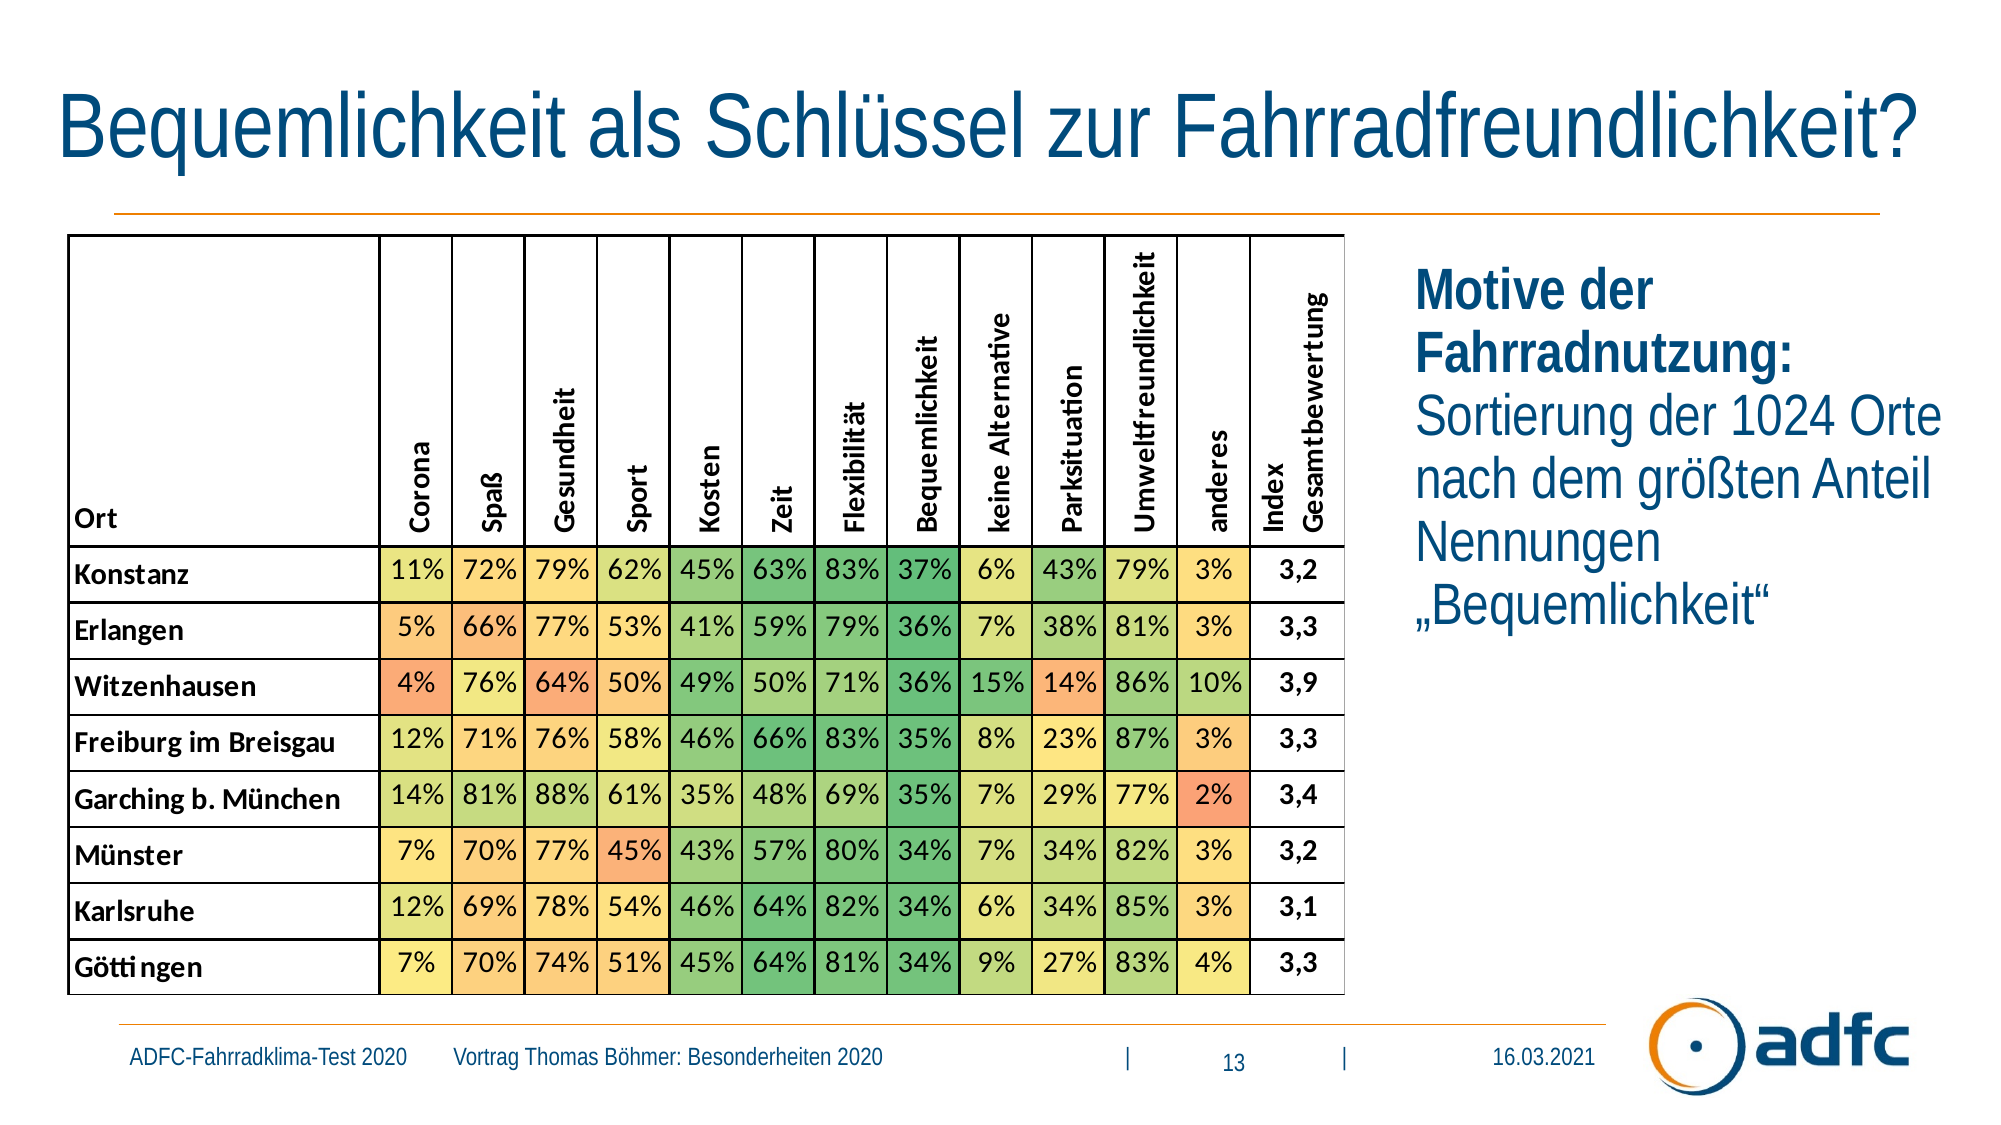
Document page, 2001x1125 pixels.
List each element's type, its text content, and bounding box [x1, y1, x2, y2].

picture [1643, 994, 1919, 1098]
picture [67, 234, 1347, 997]
list Motive der Fahrradnutzung: Sortierung der 1024 Orte nach dem größten Anteil Nennungen „Bequemlichkeit“ [1362, 251, 1968, 812]
text_box Bequemlichkeit als Schlüssel zur Fahrradfreundlichkeit? [42, 70, 1962, 189]
